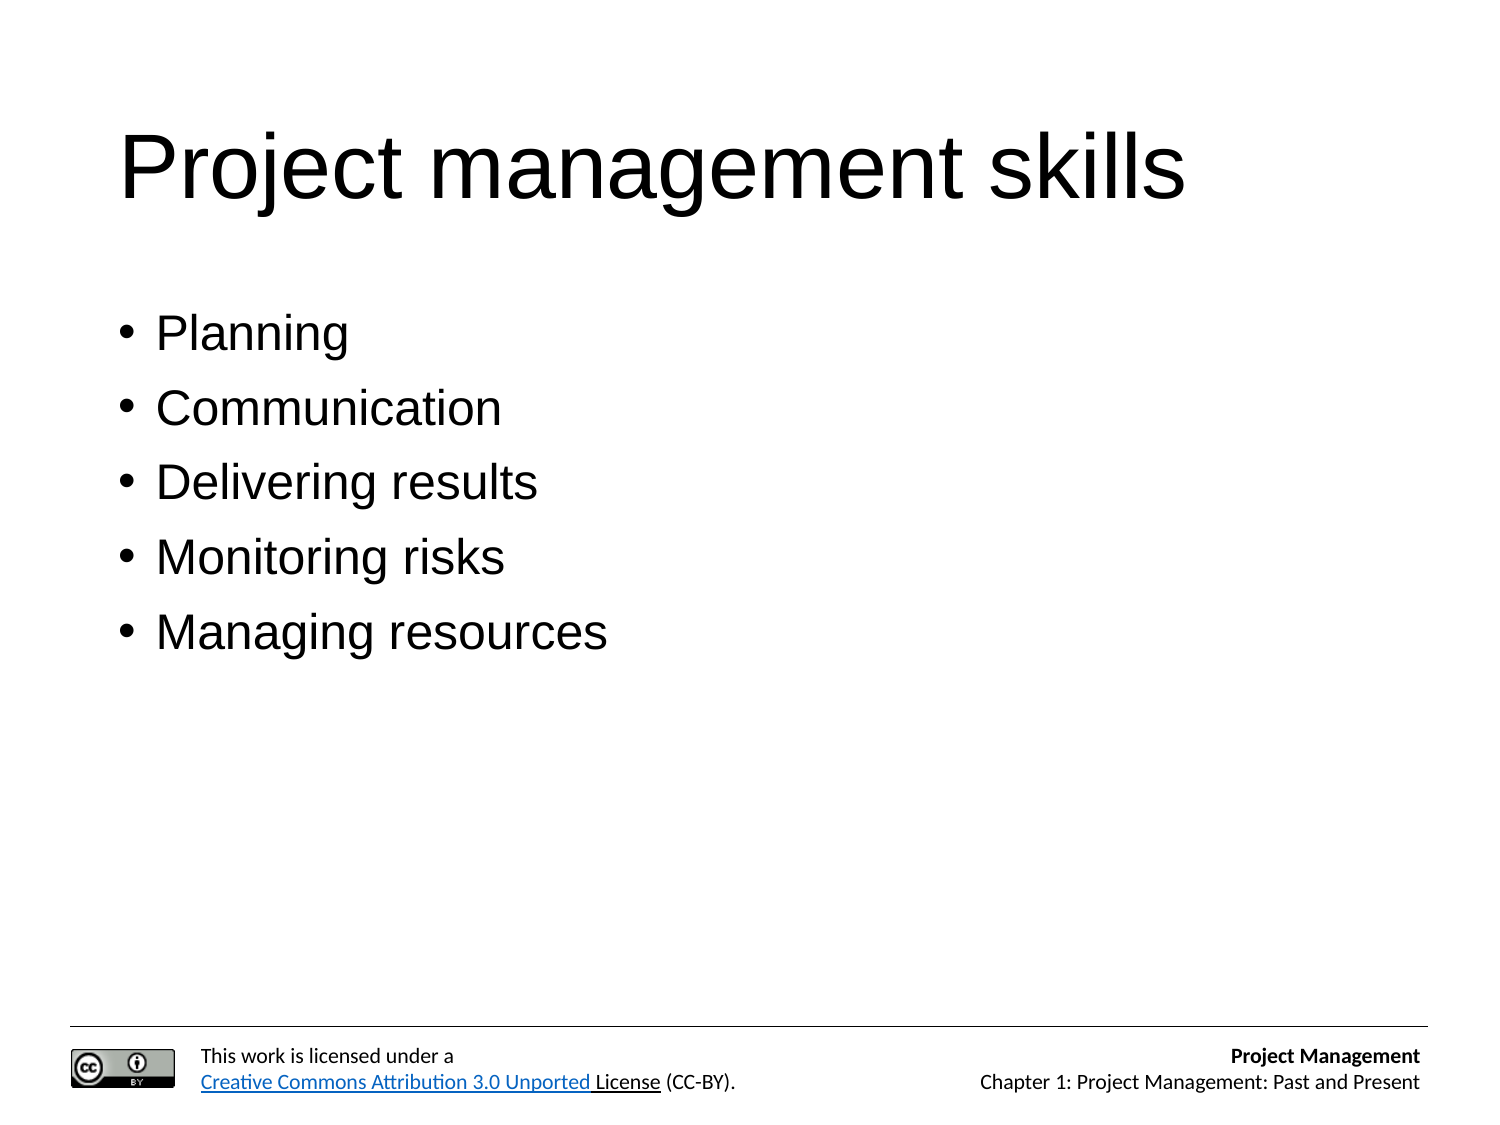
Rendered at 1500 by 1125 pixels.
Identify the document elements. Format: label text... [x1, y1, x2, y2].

list Planning Communication Delivering results Monitoring risks Managing resources [103, 299, 1397, 1014]
picture [71, 1049, 175, 1088]
title Project management skills [103, 59, 1397, 278]
